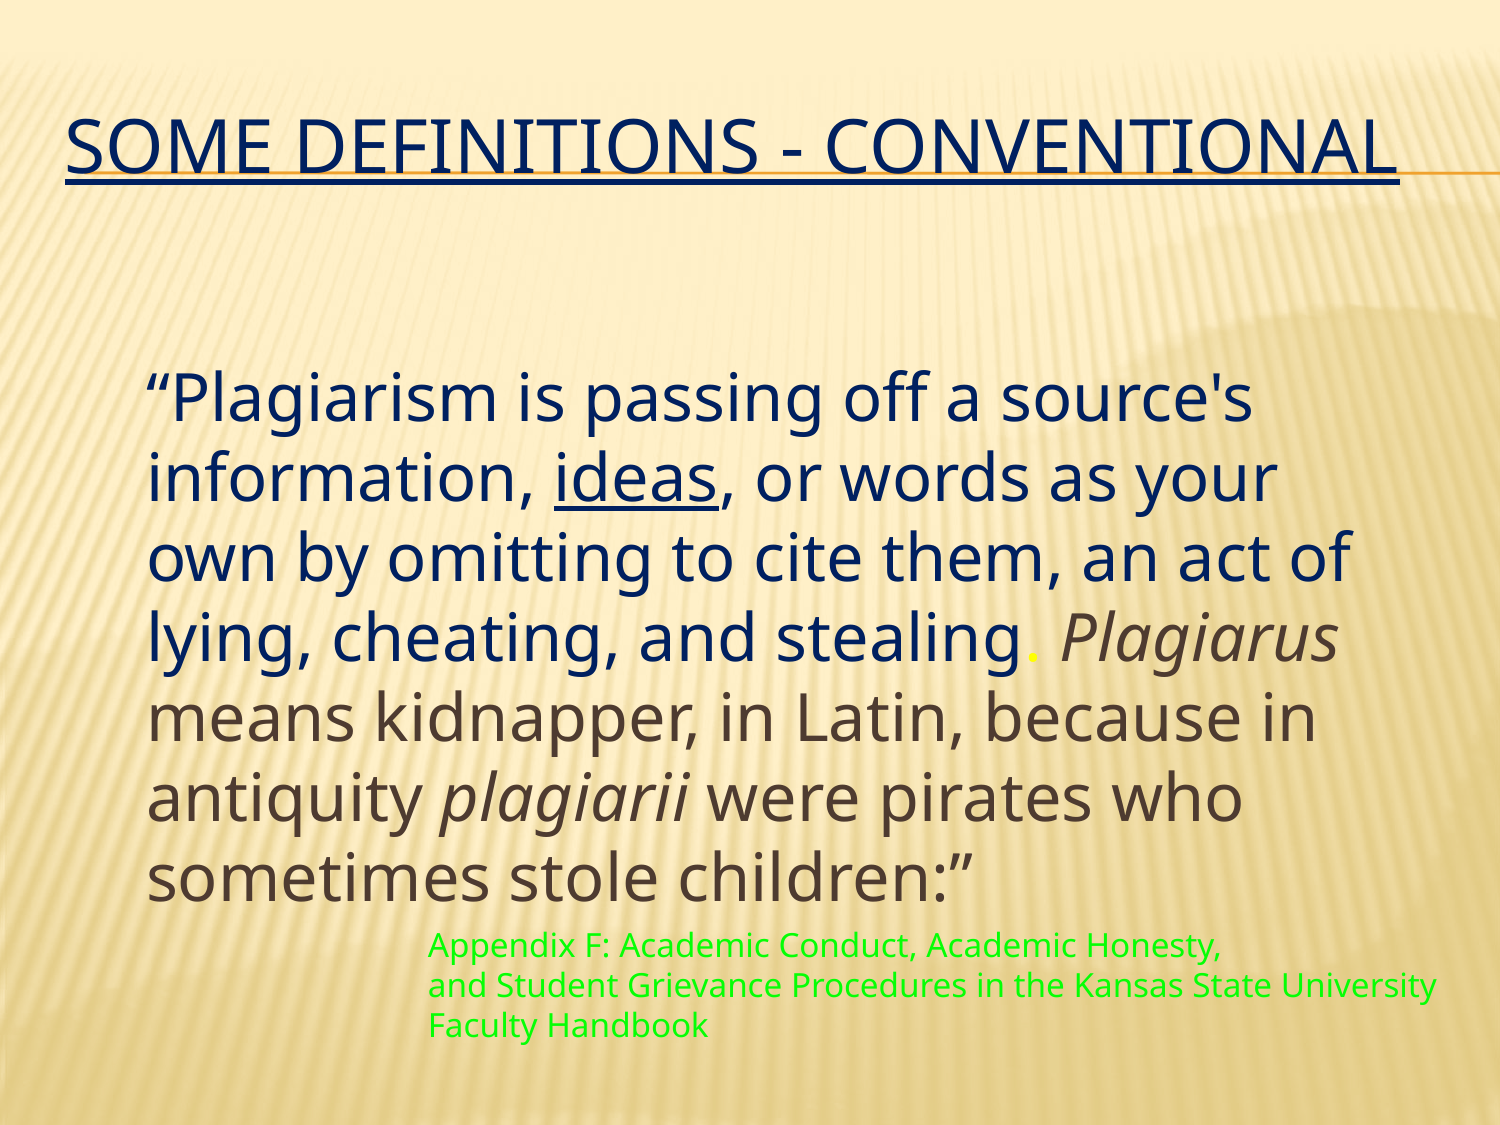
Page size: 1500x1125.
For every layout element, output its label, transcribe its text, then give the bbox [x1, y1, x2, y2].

text_box Appendix F: Academic Conduct, Academic Honesty, and Student Grievance Procedures in the Kansas State University Faculty Handbook [413, 916, 1500, 1052]
list “Plagiarism is passing off a source's information, ideas, or words as your own by omitting to cite them, an act of lying, cheating, and stealing. Plagiarus means kidnapper, in Latin, because in antiquity plagiarii were pirates who sometimes stole children:” [75, 267, 1425, 1083]
title Some Definitions - Conventional [50, 75, 1475, 213]
